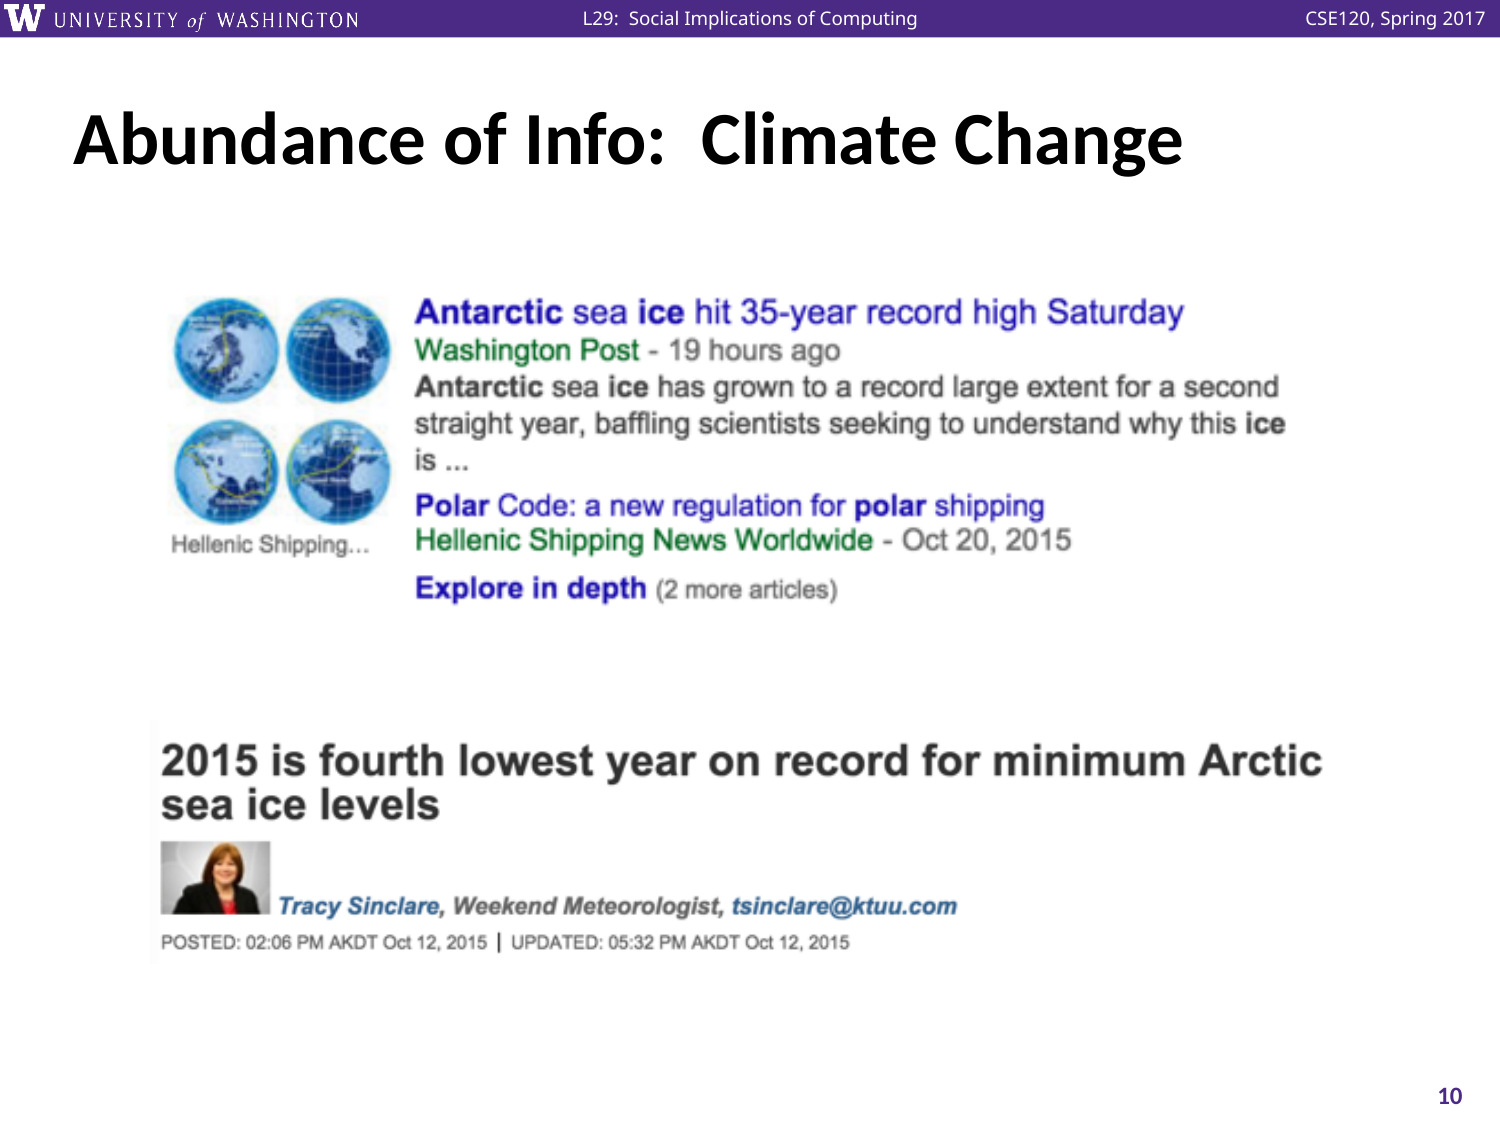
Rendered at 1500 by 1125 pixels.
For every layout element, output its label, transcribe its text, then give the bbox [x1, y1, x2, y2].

slide_number 10 [1400, 1065, 1500, 1125]
picture [149, 719, 1351, 964]
title Abundance of Info: Climate Change [58, 71, 1438, 198]
picture [149, 269, 1351, 636]
picture [4, 4, 358, 32]
